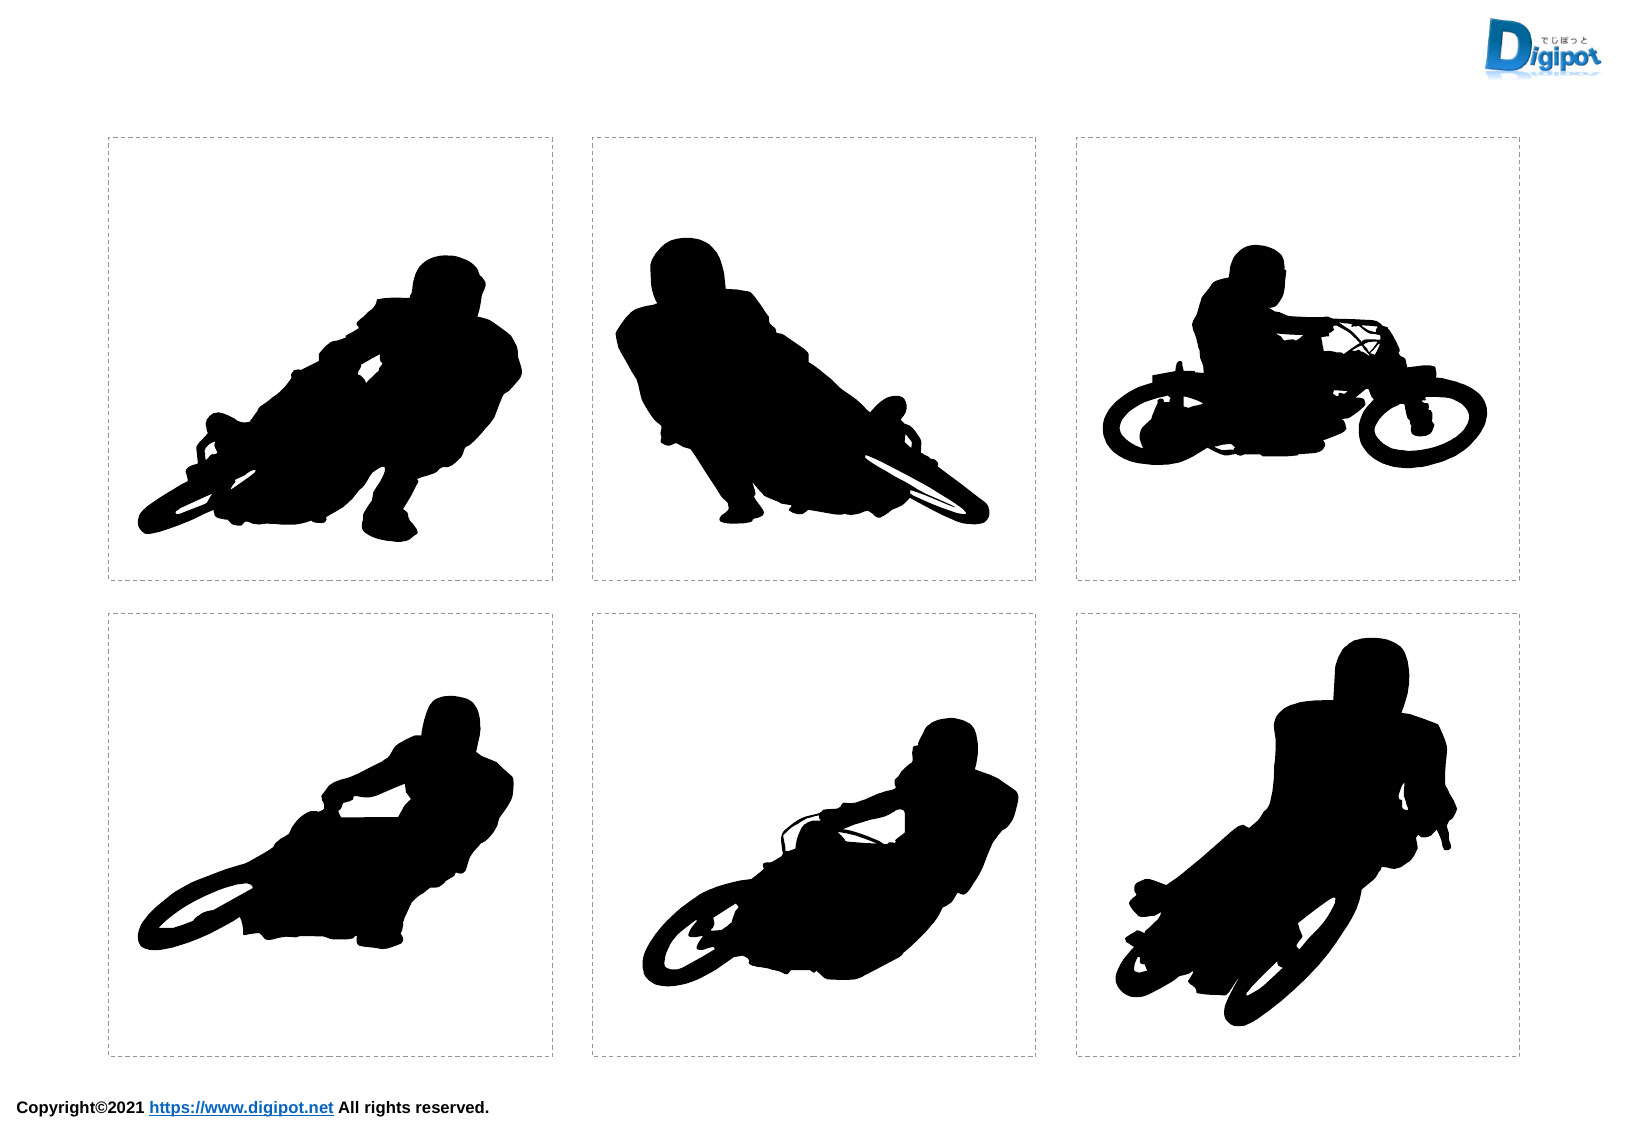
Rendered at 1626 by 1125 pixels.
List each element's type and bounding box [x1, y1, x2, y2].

picture [1485, 18, 1602, 82]
text_box [137, 255, 522, 542]
text_box [615, 237, 990, 525]
text_box [137, 695, 514, 951]
text_box [1115, 637, 1458, 1027]
text_box [1102, 244, 1488, 469]
text_box [642, 717, 1019, 987]
